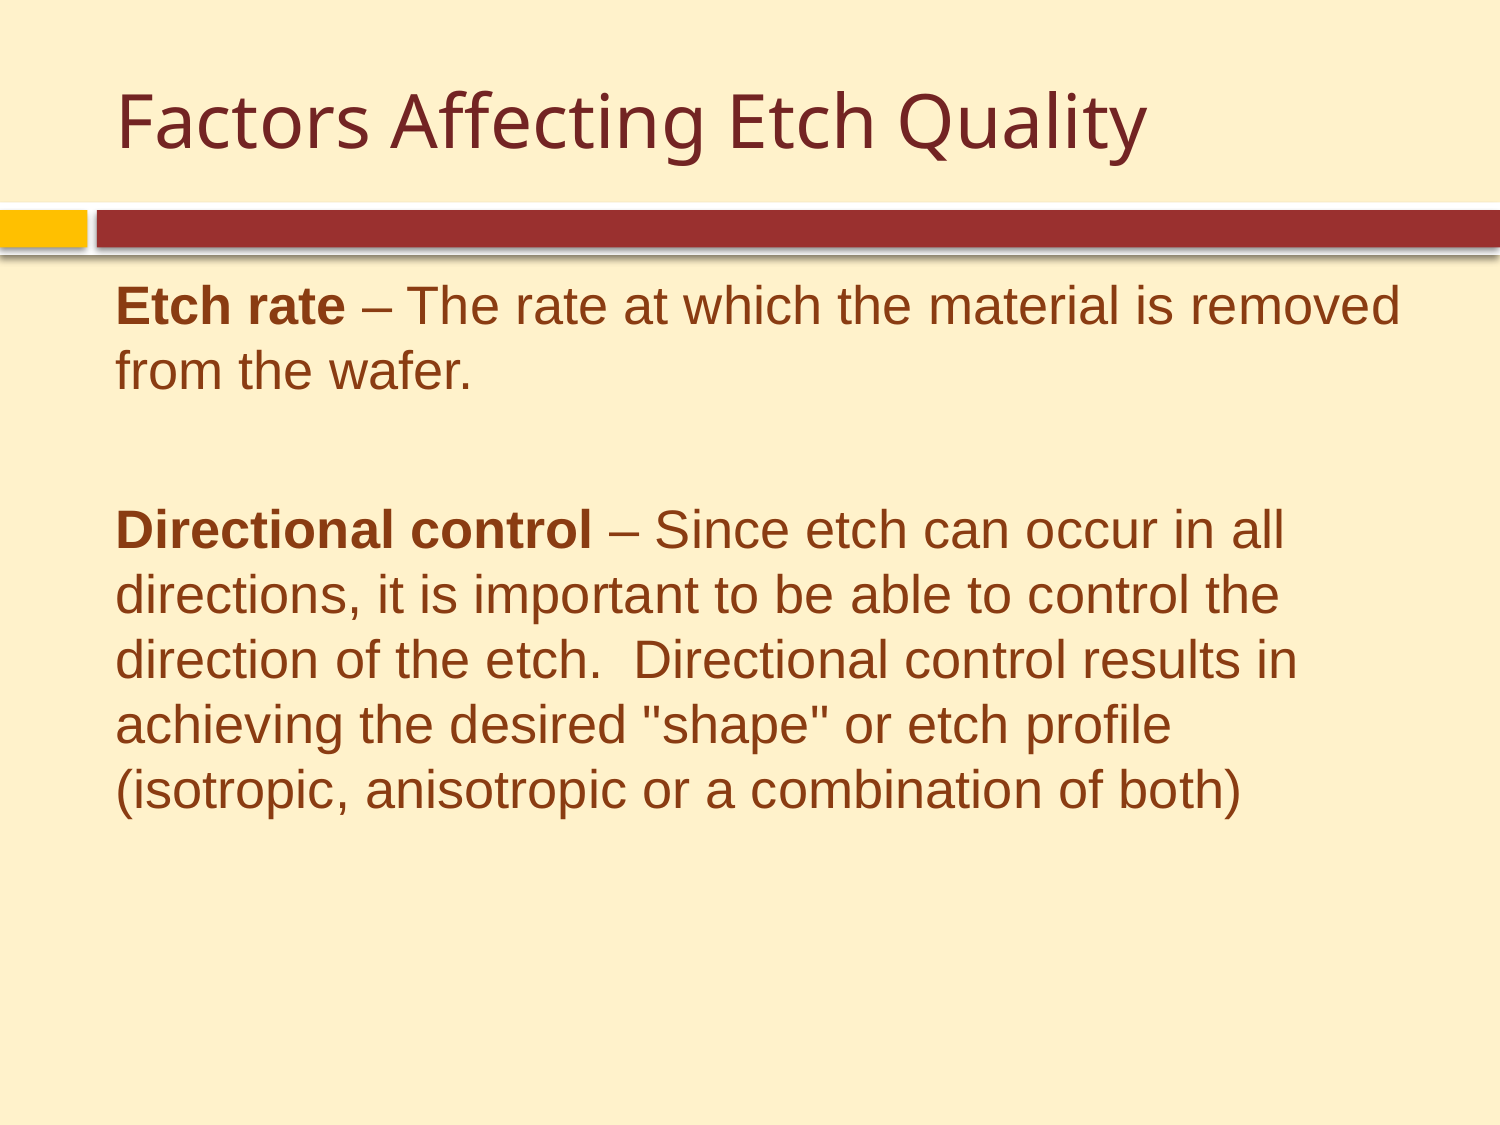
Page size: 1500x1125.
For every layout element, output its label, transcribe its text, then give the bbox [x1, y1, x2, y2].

list Etch rate – The rate at which the material is removed from the wafer. Directional control – Since etch can occur in all directions, it is important to be able to control the direction of the etch. Directional control results in achieving the desired "shape" or etch profile (isotropic, anisotropic or a combination of both) [100, 262, 1438, 1000]
title Factors Affecting Etch Quality [100, 37, 1438, 200]
